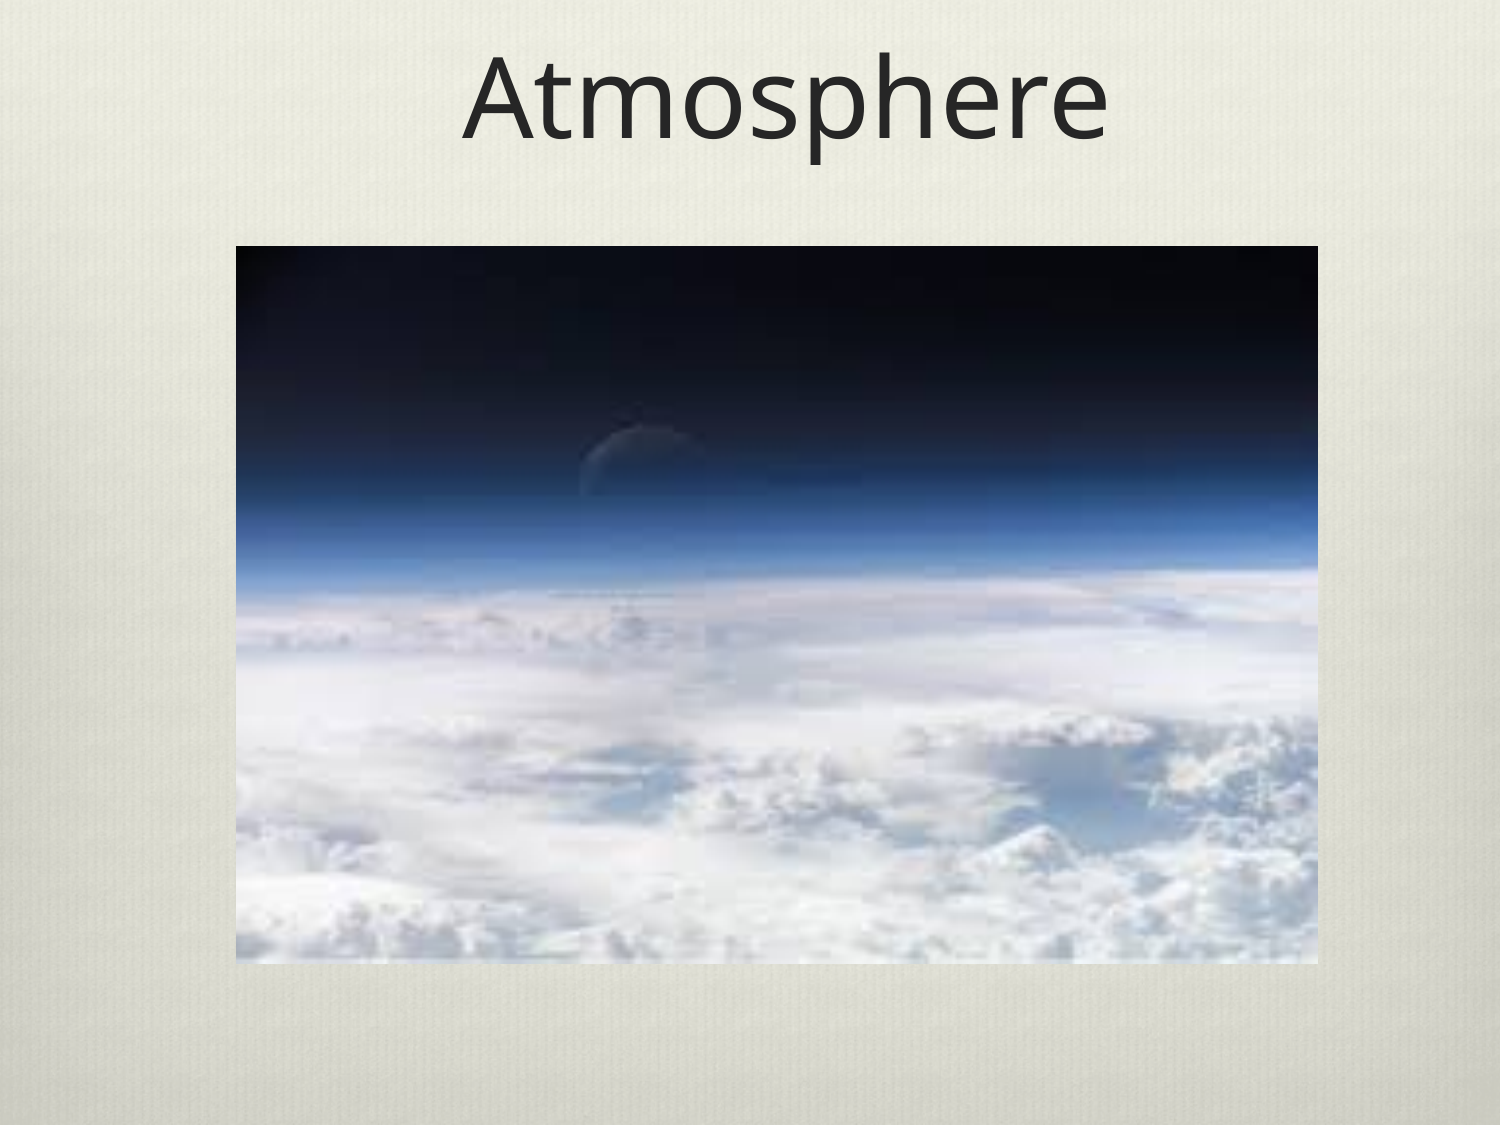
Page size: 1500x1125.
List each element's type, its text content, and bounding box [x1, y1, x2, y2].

picture [235, 245, 1319, 965]
title Atmosphere [301, 0, 1272, 188]
